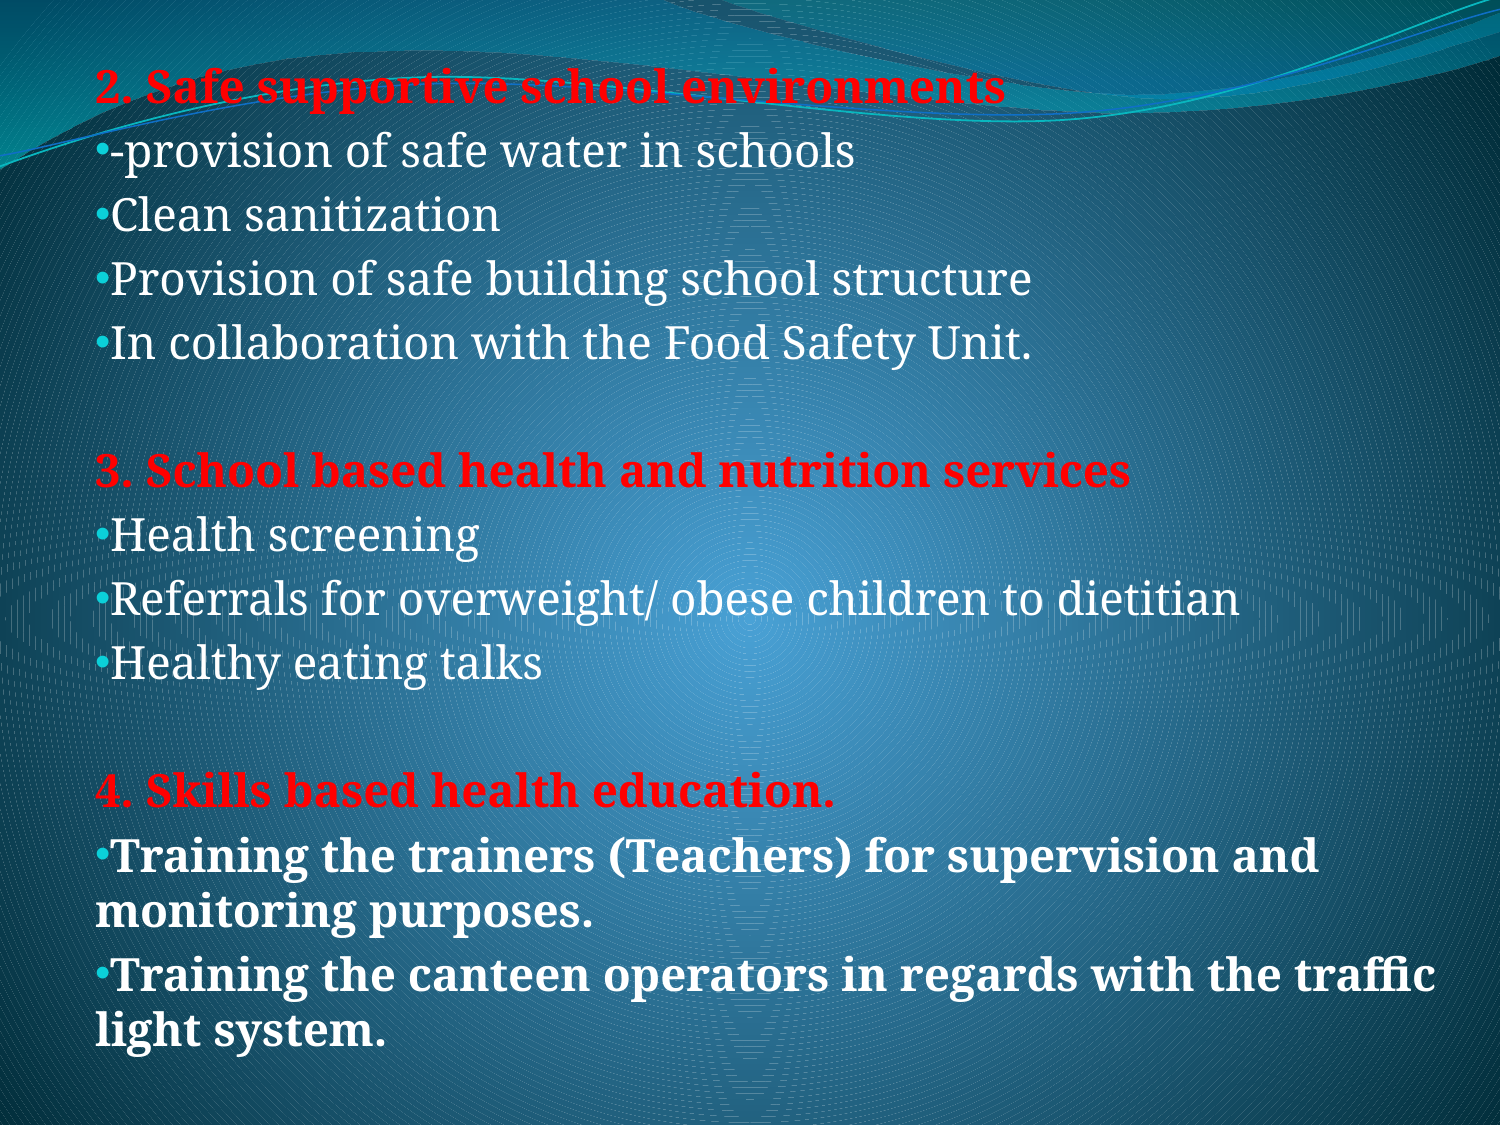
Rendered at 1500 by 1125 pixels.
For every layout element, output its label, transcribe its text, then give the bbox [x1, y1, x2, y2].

list 2. Safe supportive school environments -provision of safe water in schools Clean sanitization Provision of safe building school structure In collaboration with the Food Safety Unit. 3. School based health and nutrition services Health screening Referrals for overweight/ obese children to dietitian Healthy eating talks 4. Skills based health education. Training the trainers (Teachers) for supervision and monitoring purposes. Training the canteen operators in regards with the traffic light system. [87, 50, 1450, 1125]
